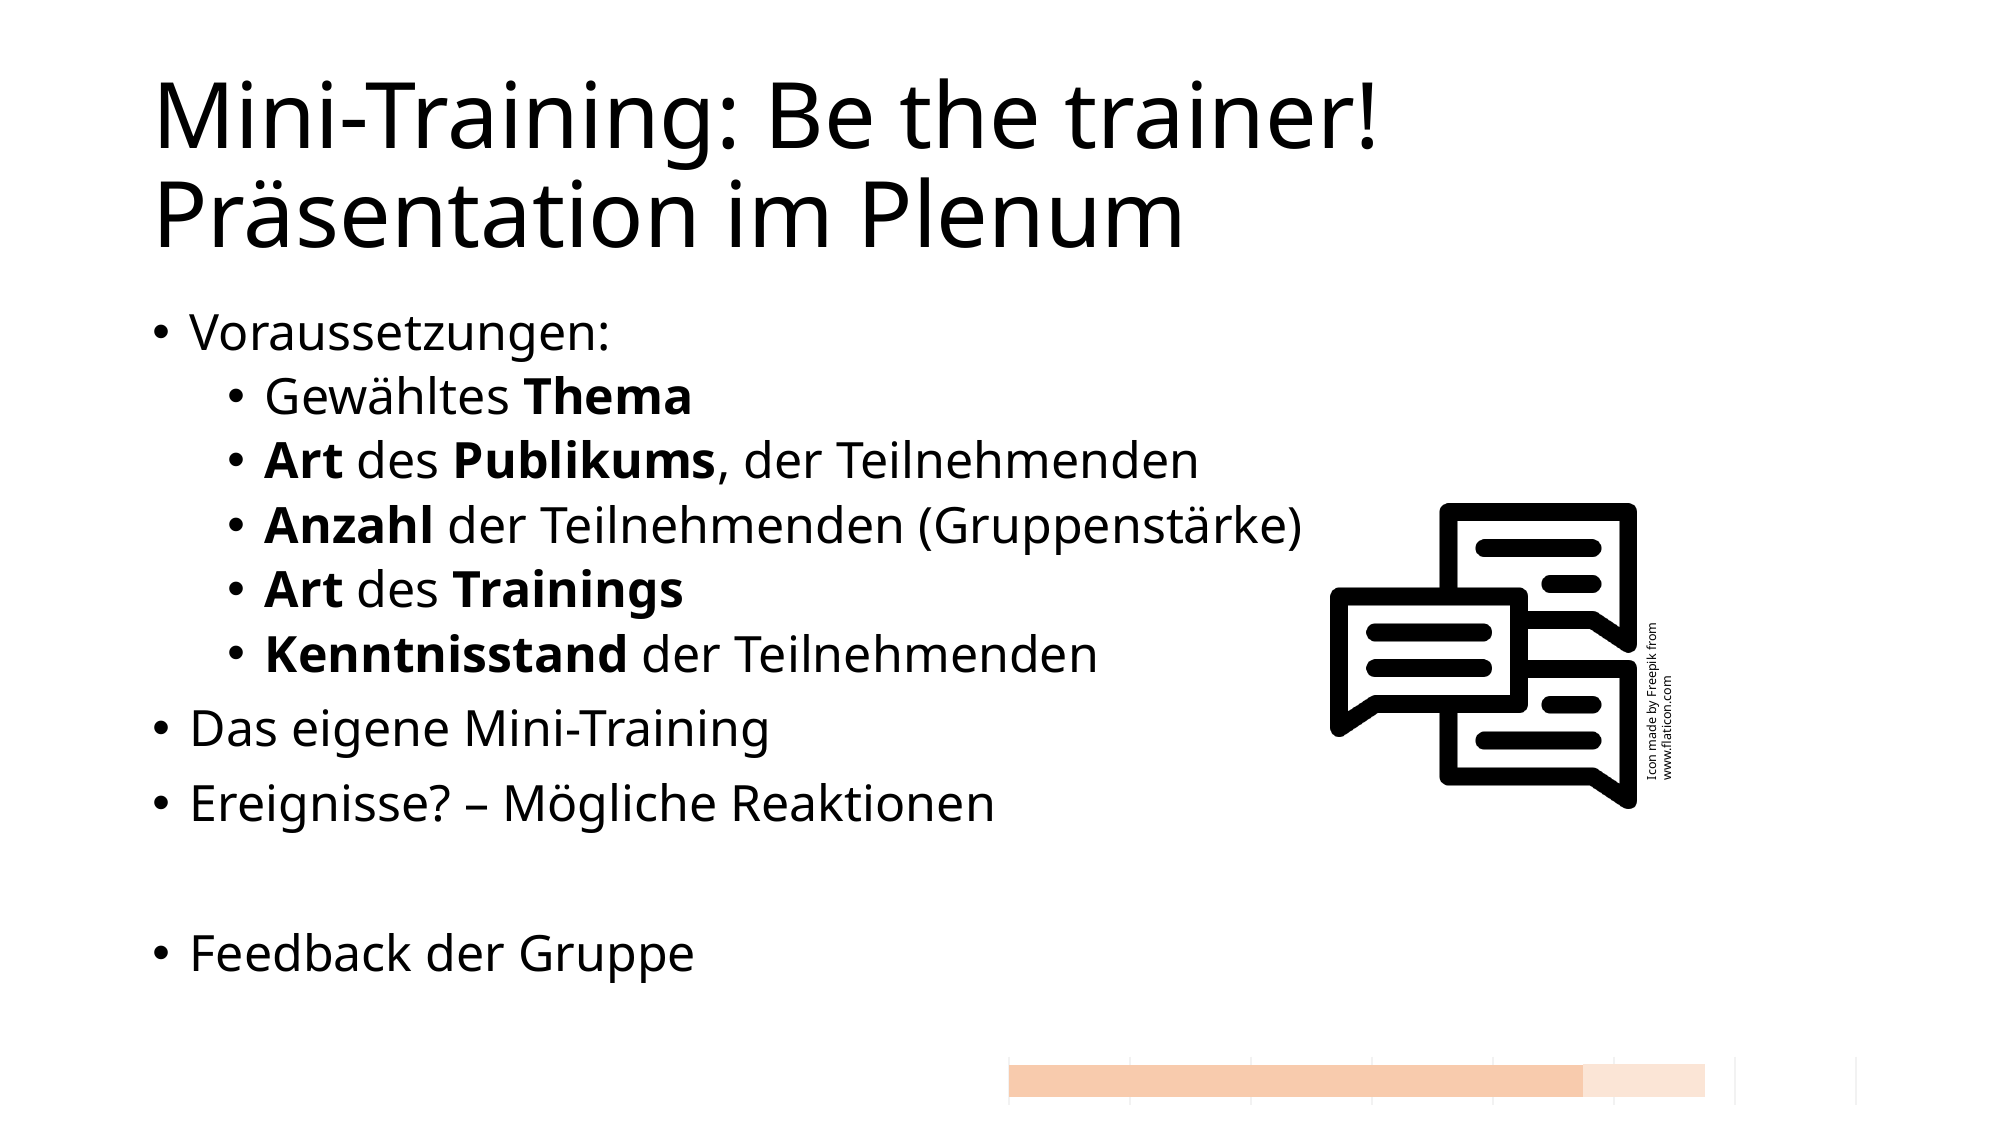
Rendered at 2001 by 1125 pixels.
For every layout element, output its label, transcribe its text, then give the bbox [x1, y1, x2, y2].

text_box Icon made by Freepik from www.flaticon.com [1637, 503, 1682, 795]
title Mini-Training: Be the trainer! Präsentation im Plenum [137, 59, 1863, 278]
chart [880, 1034, 2000, 1116]
list Voraussetzungen: Gewähltes Thema Art des Publikums, der Teilnehmenden Anzahl der Teilnehmenden (Gruppenstärke) Art des Trainings Kenntnisstand der Teilnehmenden Das eigene Mini-Training Ereignisse? – Mögliche Reaktionen Feedback der Gruppe [137, 299, 1863, 1014]
picture [1330, 503, 1637, 810]
